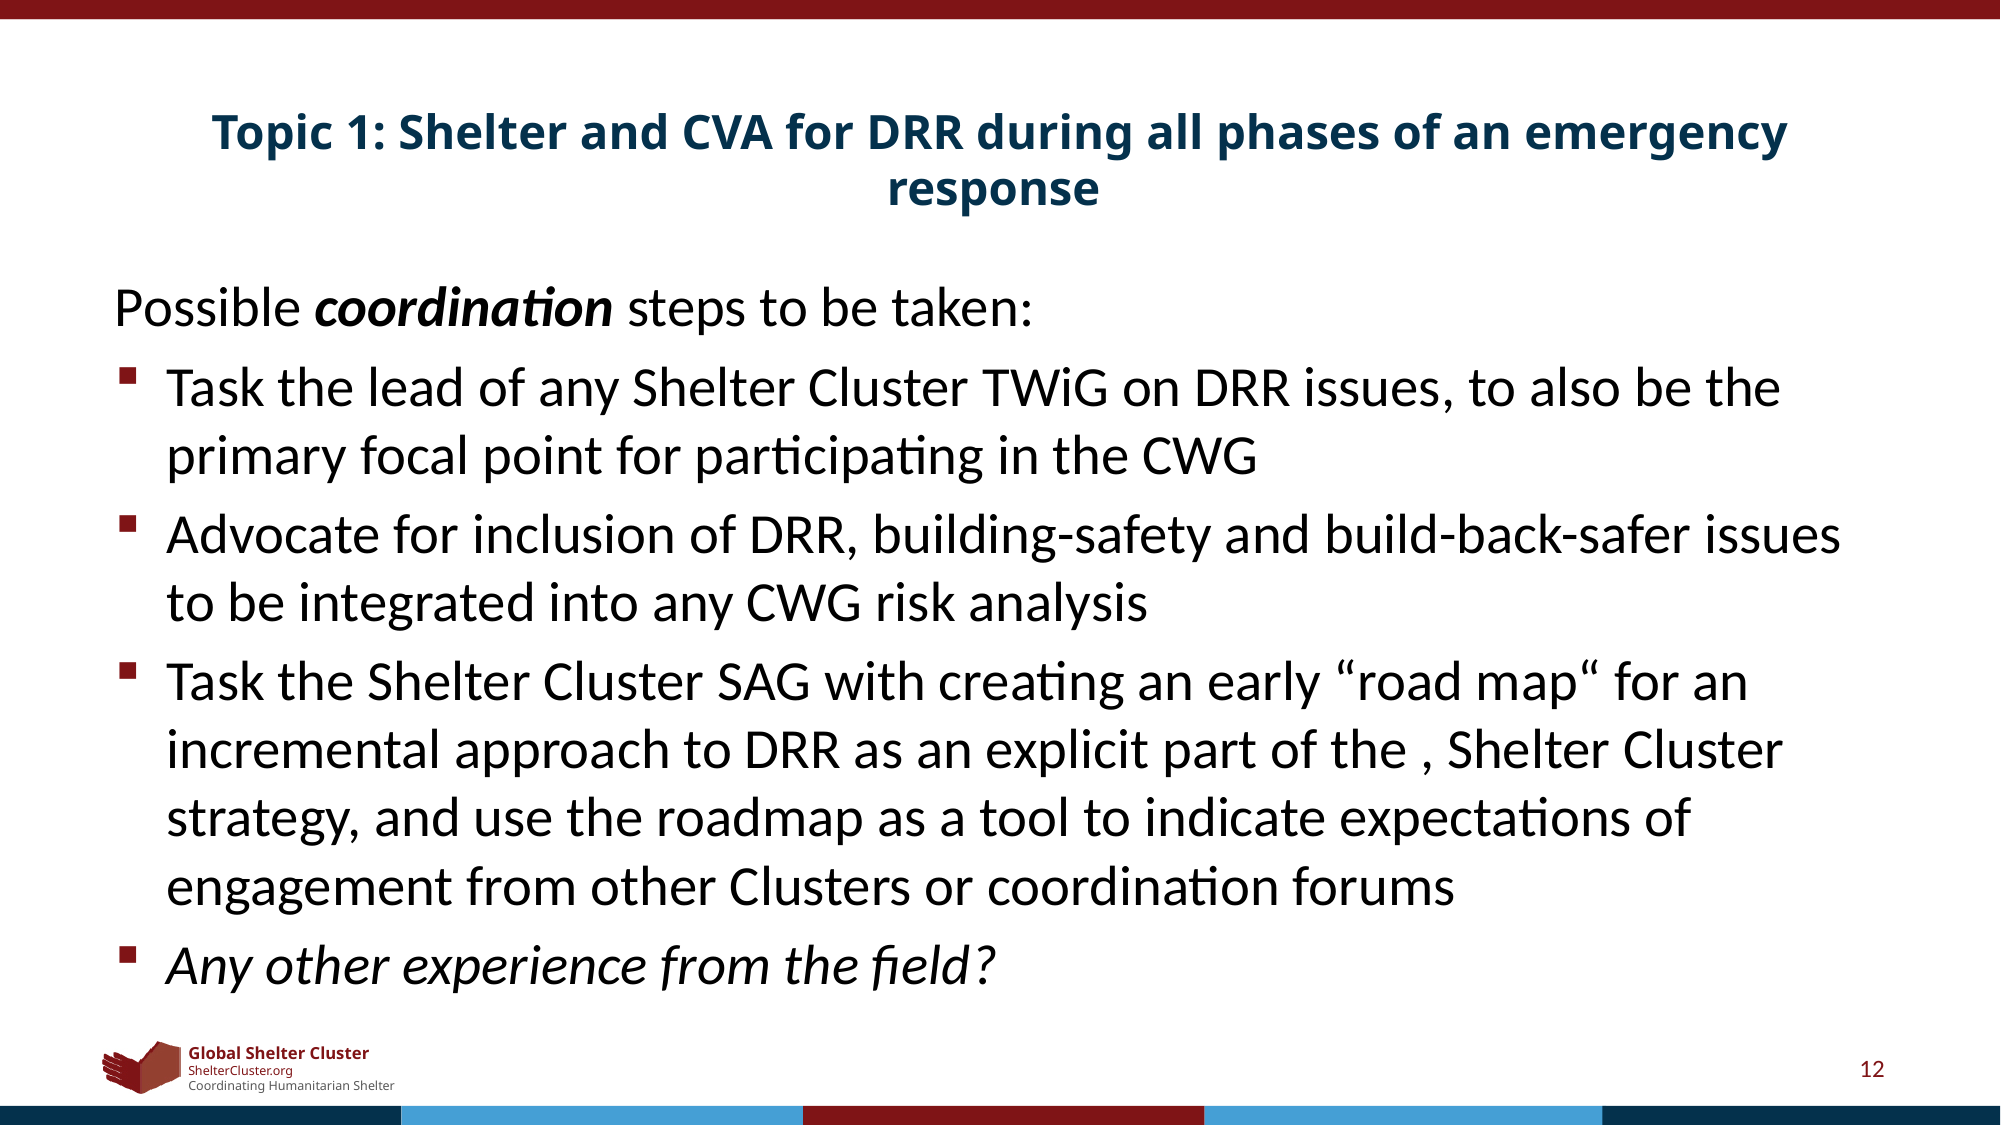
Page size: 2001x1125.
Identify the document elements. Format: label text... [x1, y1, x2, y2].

picture [102, 1041, 181, 1094]
list Possible coordination steps to be taken: Task the lead of any Shelter Cluster TWiG on DRR issues, to also be the primary focal point for participating in the CWG Advocate for inclusion of DRR, building-safety and build-back-safer issues to be integrated into any CWG risk analysis Task the Shelter Cluster SAG with creating an early “road map“ for an incremental approach to DRR as an explicit part of the , Shelter Cluster strategy, and use the roadmap as a tool to indicate expectations of engagement from other Clusters or coordination forums Any other experience from the field? [99, 262, 1900, 1005]
title Topic 1: Shelter and CVA for DRR during all phases of an emergency response [99, 93, 1900, 262]
slide_number 12 [1433, 1037, 1900, 1098]
